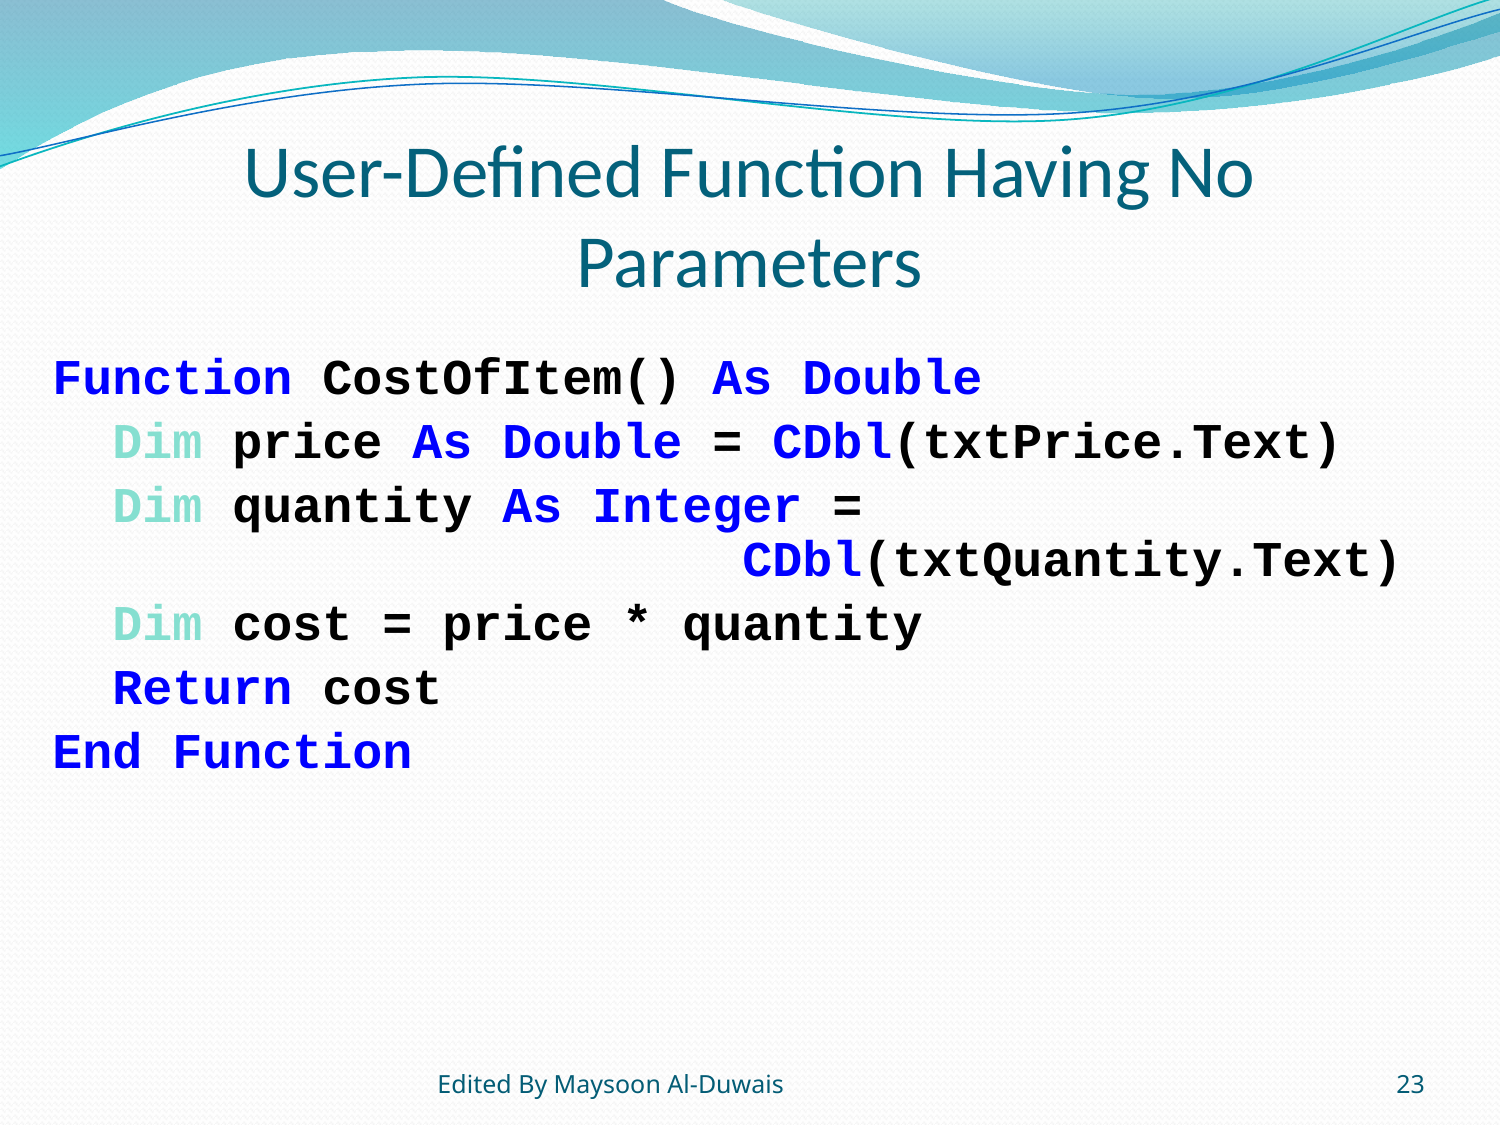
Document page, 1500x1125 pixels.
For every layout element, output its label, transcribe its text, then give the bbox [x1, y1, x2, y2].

list Function CostOfItem() As Double Dim price As Double = CDbl(txtPrice.Text) Dim quantity As Integer = CDbl(txtQuantity.Text) Dim cost = price * quantity Return cost End Function [37, 343, 1463, 1025]
title User-Defined Function Having No Parameters [75, 115, 1425, 303]
footer Edited By Maysoon Al-Duwais [437, 1042, 988, 1103]
slide_number 23 [1299, 1042, 1425, 1103]
